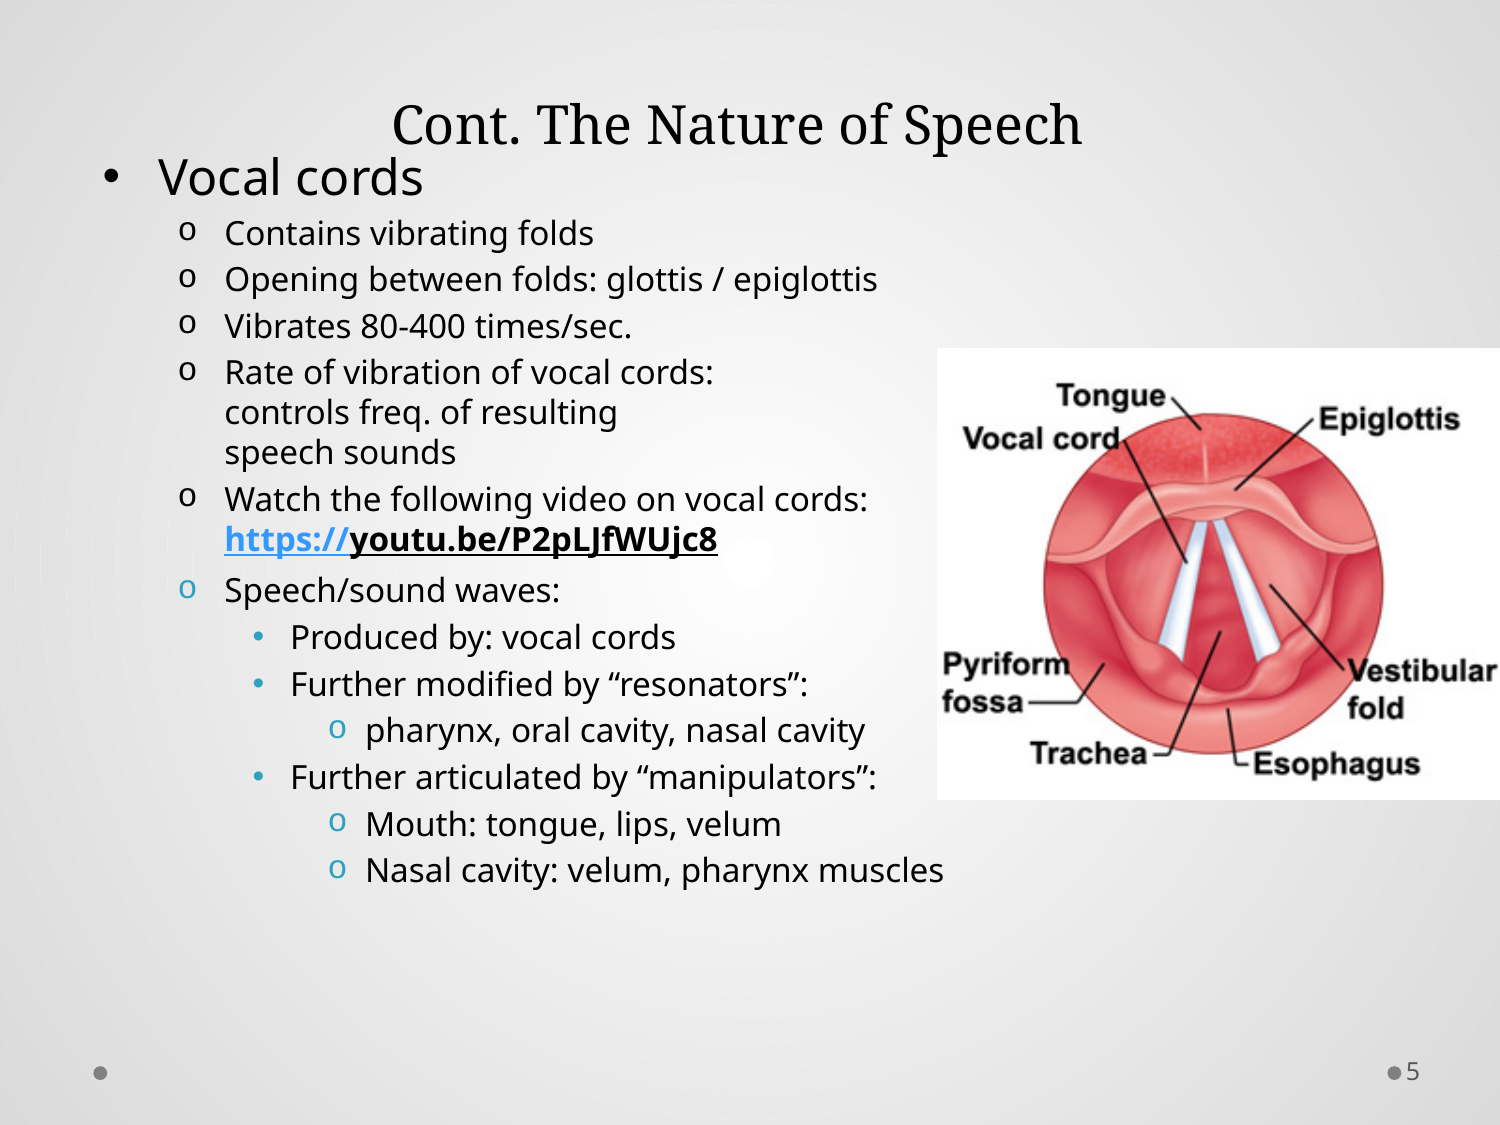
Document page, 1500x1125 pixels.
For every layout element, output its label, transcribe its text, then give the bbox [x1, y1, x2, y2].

picture [937, 347, 1500, 801]
slide_number 5 [1401, 1042, 1494, 1103]
list Vocal cords Contains vibrating folds Opening between folds: glottis / epiglottis Vibrates 80-400 times/sec. Rate of vibration of vocal cords: controls freq. of resulting speech sounds Watch the following video on vocal cords: https://youtu.be/P2pLJfWUjc8 Speech/sound waves: Produced by: vocal cords Further modified by “resonators”: pharynx, oral cavity, nasal cavity Further articulated by “manipulators”: Mouth: tongue, lips, velum Nasal cavity: velum, pharynx muscles [87, 137, 1438, 1113]
title Cont. The Nature of Speech [62, 62, 1413, 163]
